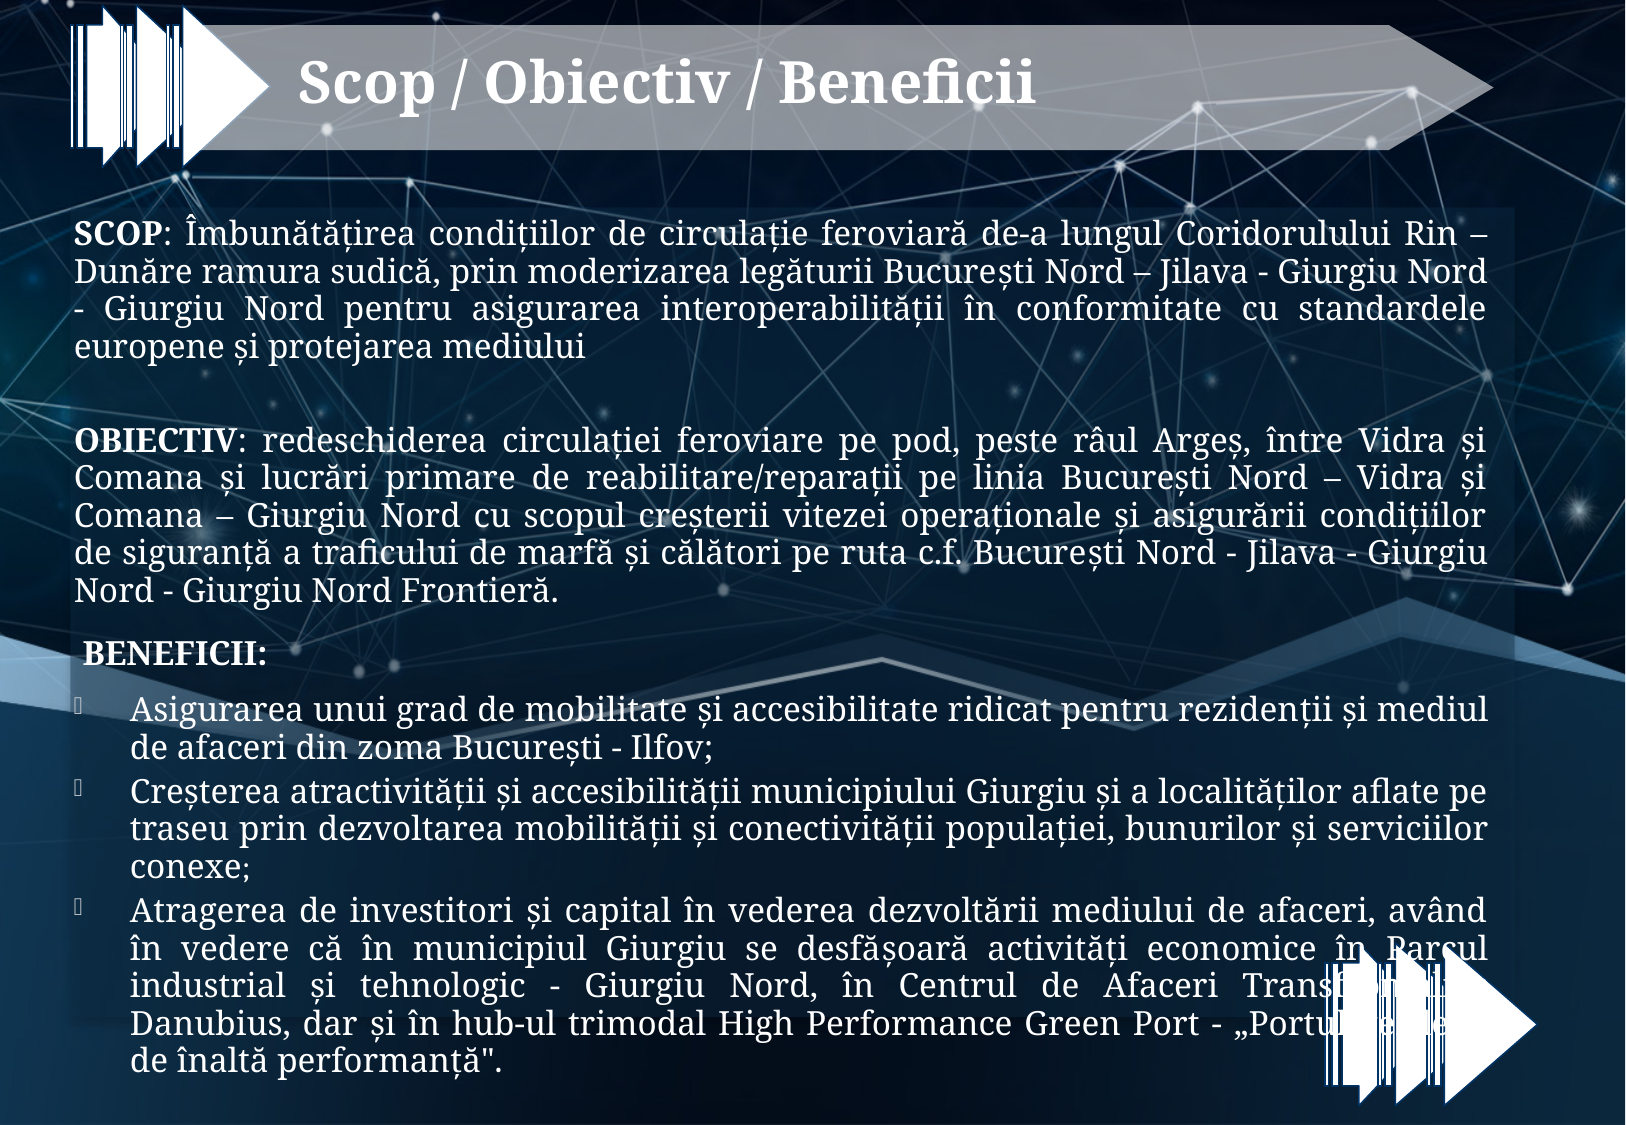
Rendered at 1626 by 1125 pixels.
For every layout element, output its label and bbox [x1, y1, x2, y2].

text_box [70, 4, 1538, 1106]
picture [0, 0, 1626, 1125]
picture [18, 369, 24, 376]
text_box [58, 207, 64, 1017]
